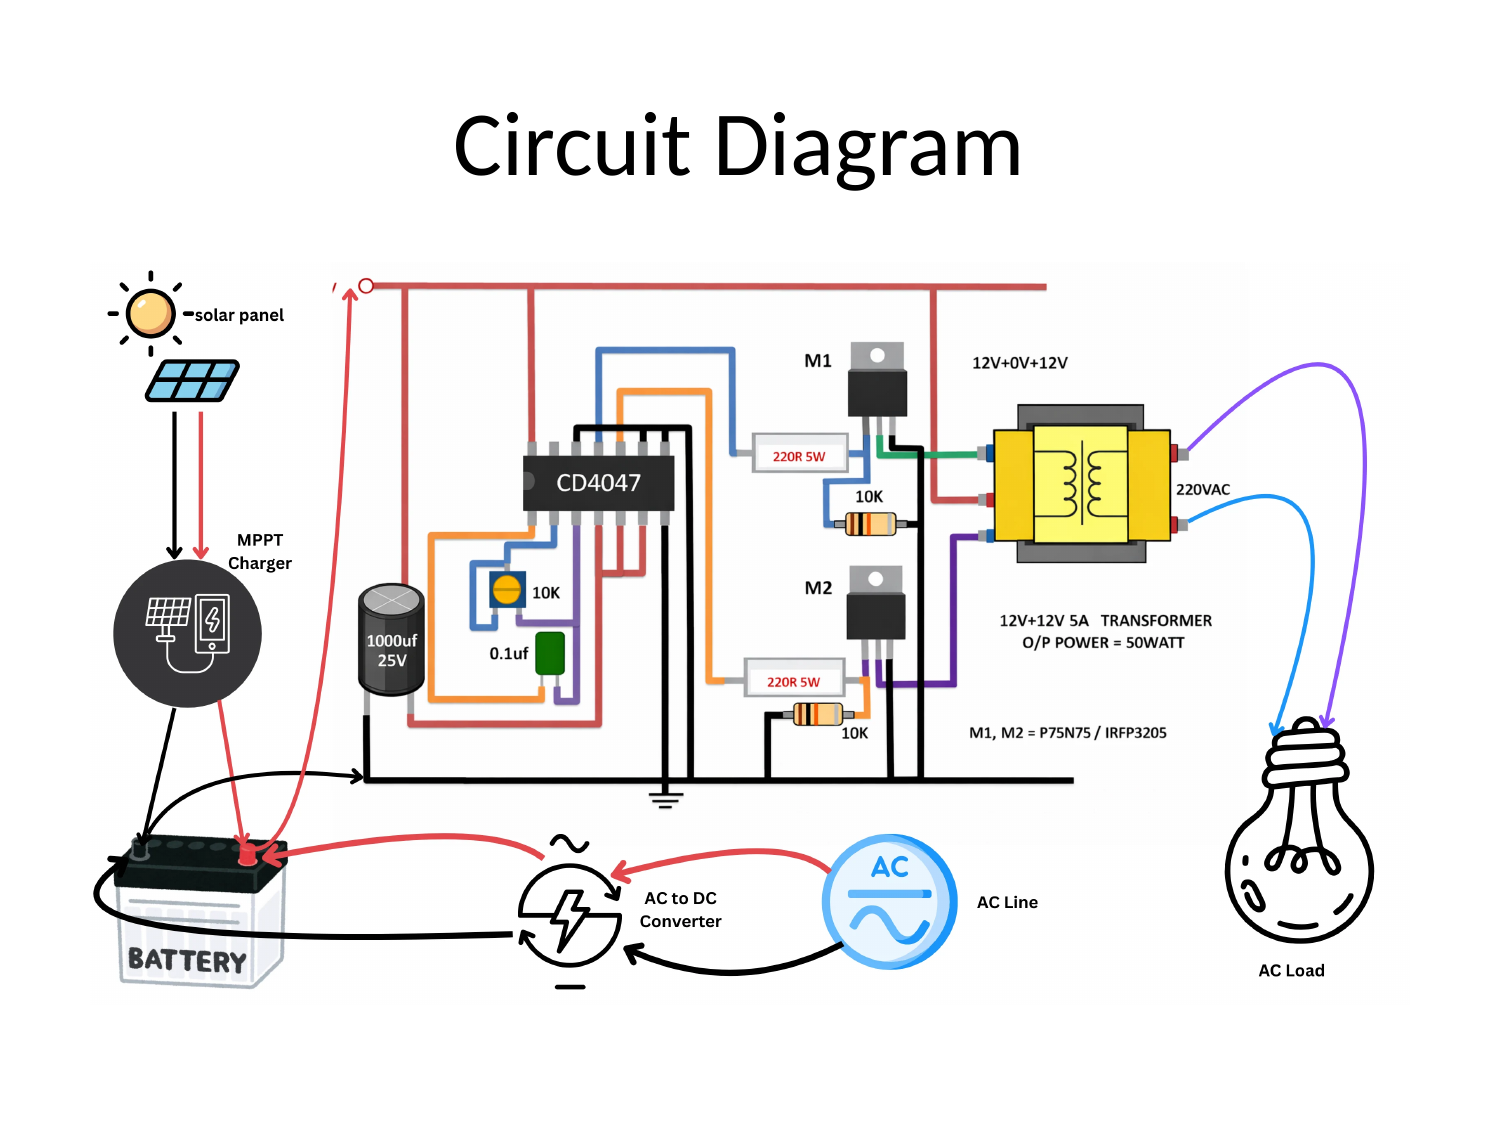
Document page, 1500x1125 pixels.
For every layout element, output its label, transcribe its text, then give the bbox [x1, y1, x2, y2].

title Circuit Diagram [75, 45, 1425, 233]
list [89, 262, 1411, 1006]
